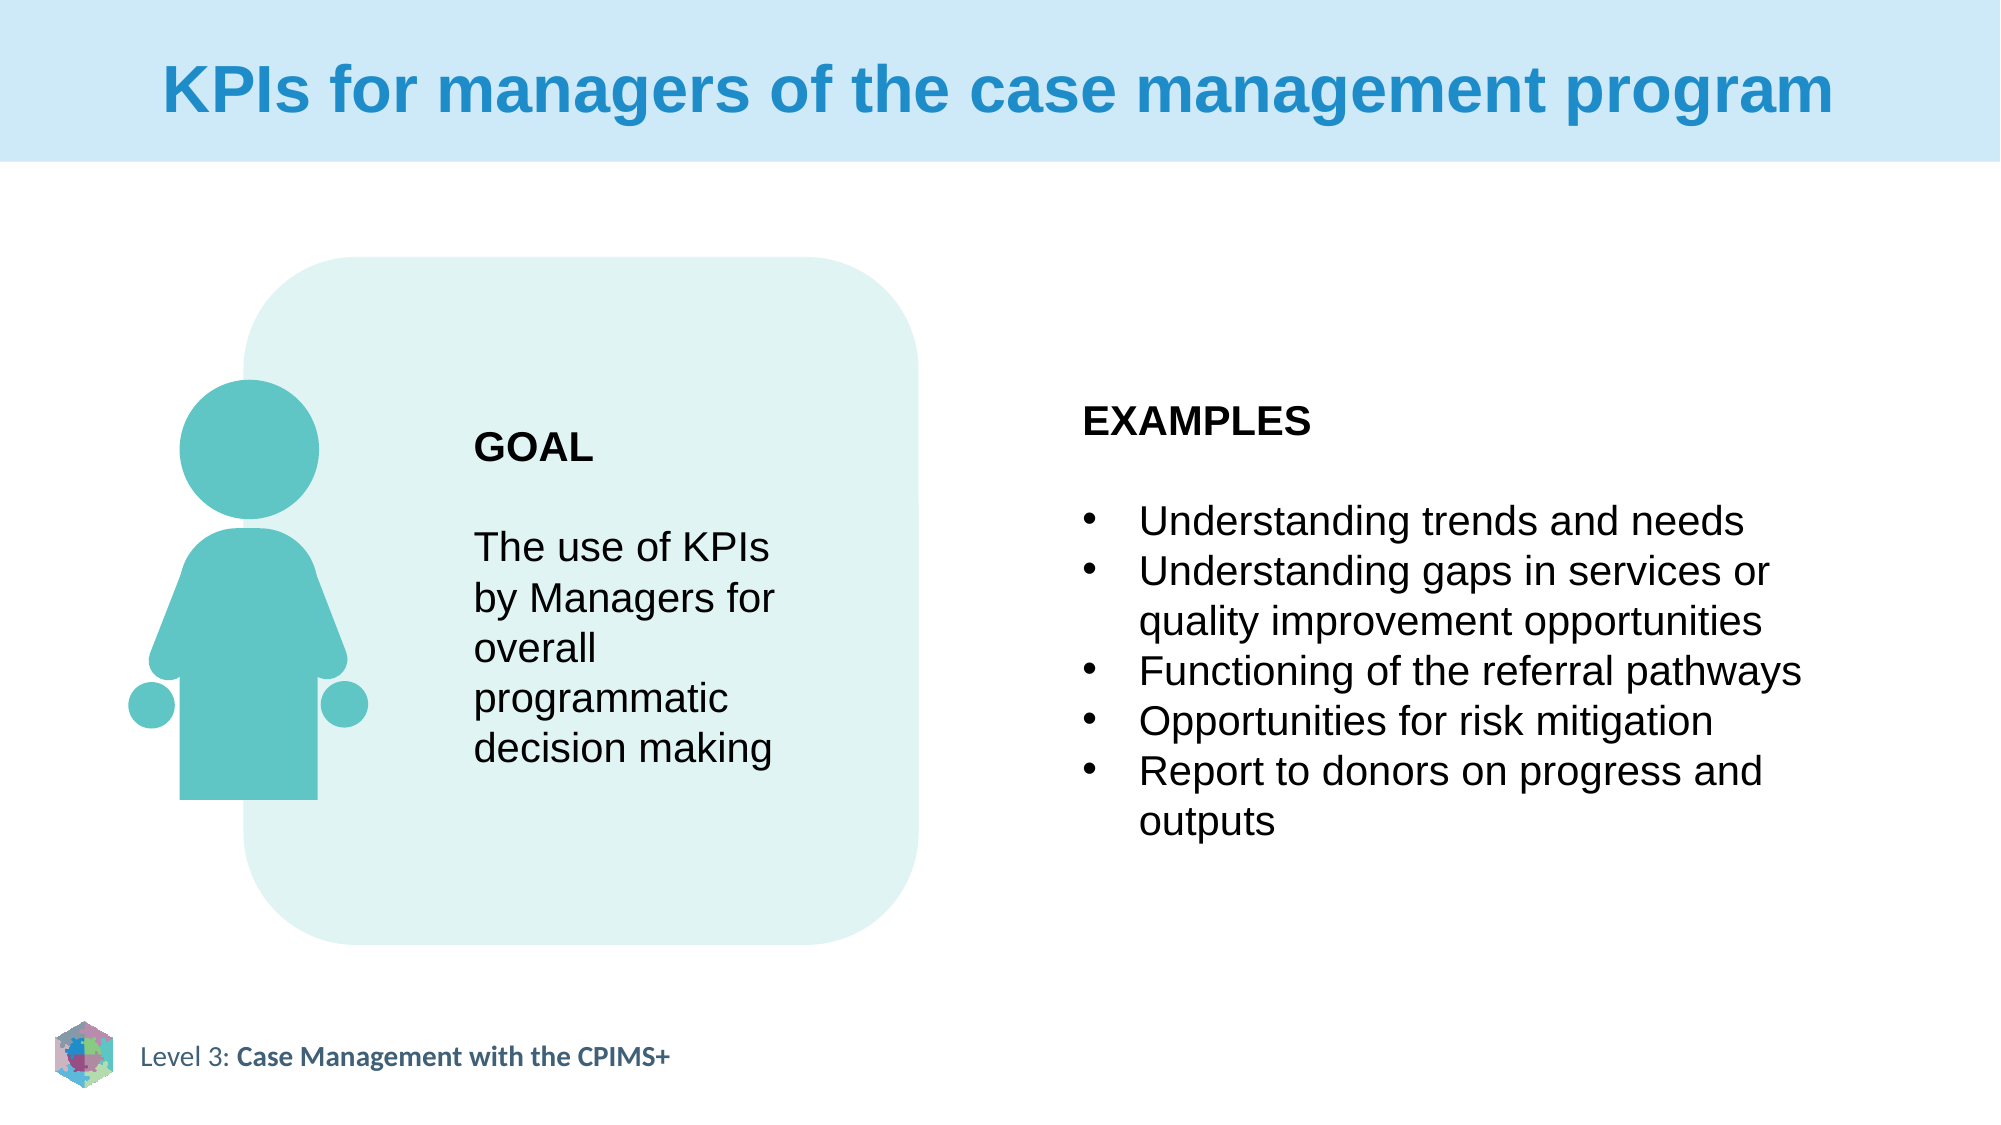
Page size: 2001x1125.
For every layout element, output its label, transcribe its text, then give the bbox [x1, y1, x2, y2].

text_box [242, 255, 920, 946]
picture [55, 1021, 113, 1088]
title KPIs for managers of the case management program [137, 19, 1863, 163]
text_box EXAMPLES Understanding trends and needs Understanding gaps in services or quality improvement opportunities Functioning of the referral pathways Opportunities for risk mitigation Report to donors on progress and outputs [1067, 385, 1860, 852]
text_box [137, 379, 360, 800]
text_box GOAL The use of KPIs by Managers for overall programmatic decision making [458, 412, 818, 778]
